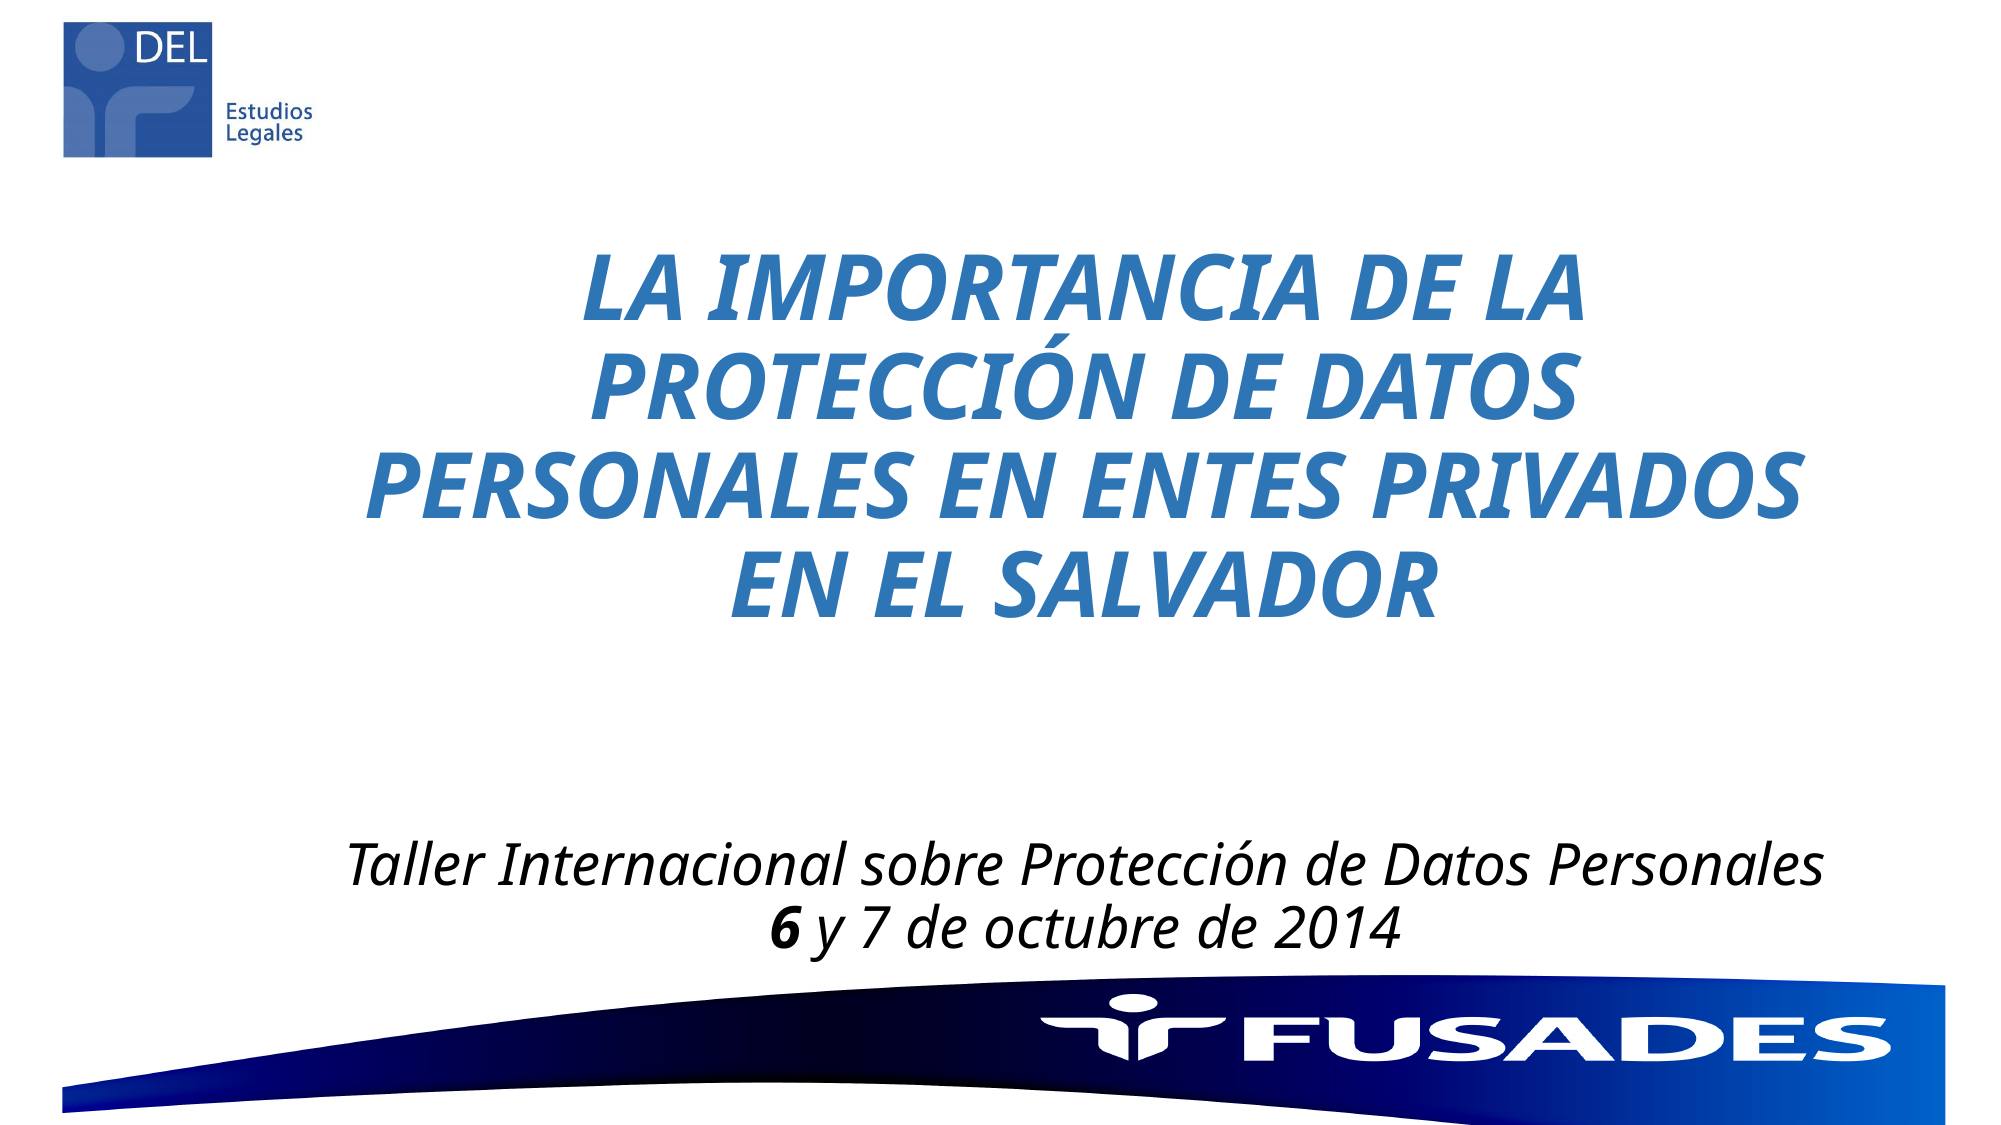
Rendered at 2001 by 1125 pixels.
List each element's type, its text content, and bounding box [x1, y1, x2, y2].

title LA IMPORTANCIA DE LA PROTECCIÓN DE DATOS PERSONALES EN ENTES PRIVADOS EN EL SALVADOR Taller Internacional sobre Protección de Datos Personales 6 y 7 de octubre de 2014 [324, 73, 1847, 705]
picture [62, 16, 325, 164]
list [62, 949, 1946, 1125]
